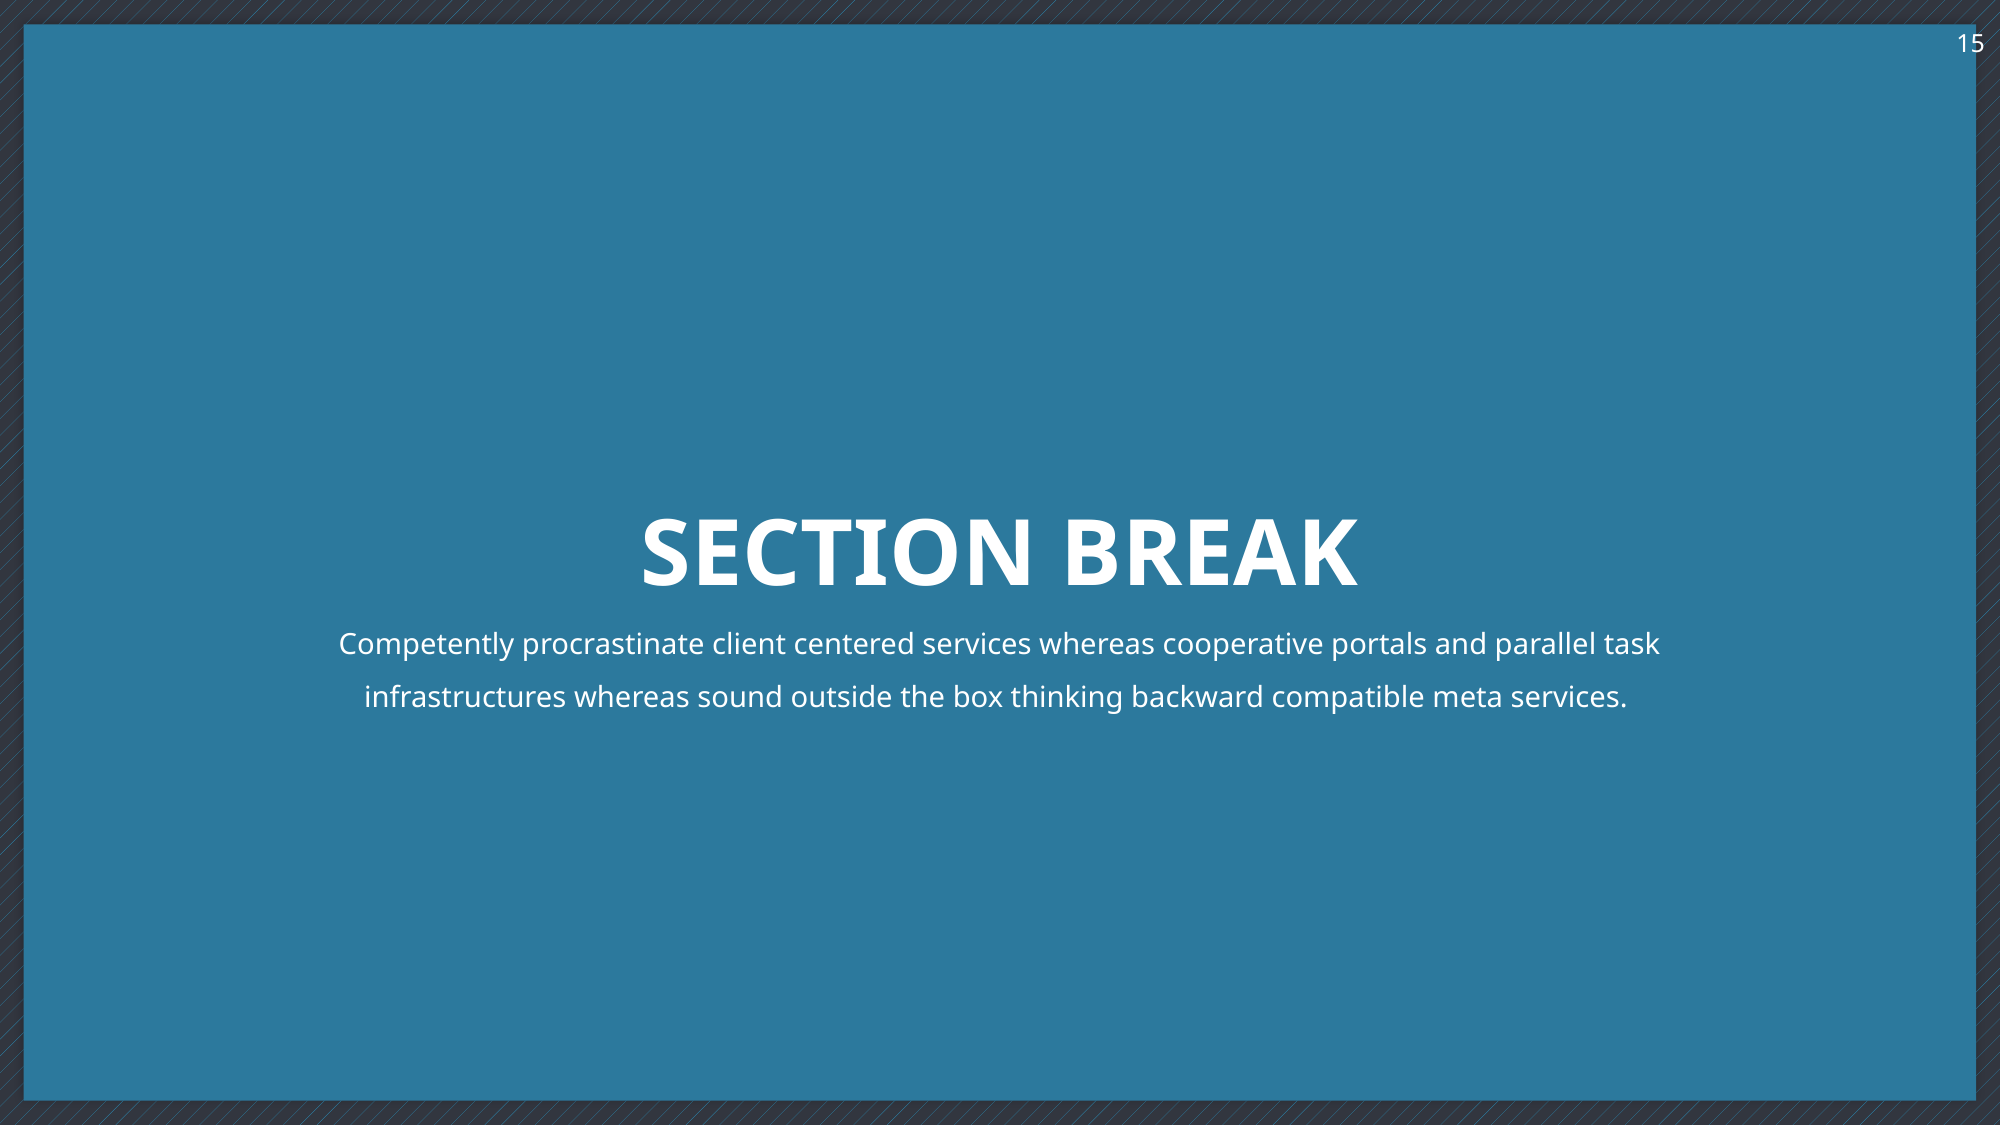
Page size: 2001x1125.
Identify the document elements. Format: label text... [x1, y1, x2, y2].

slide_number 15 [1908, 22, 2000, 68]
picture [23, 24, 1977, 1101]
